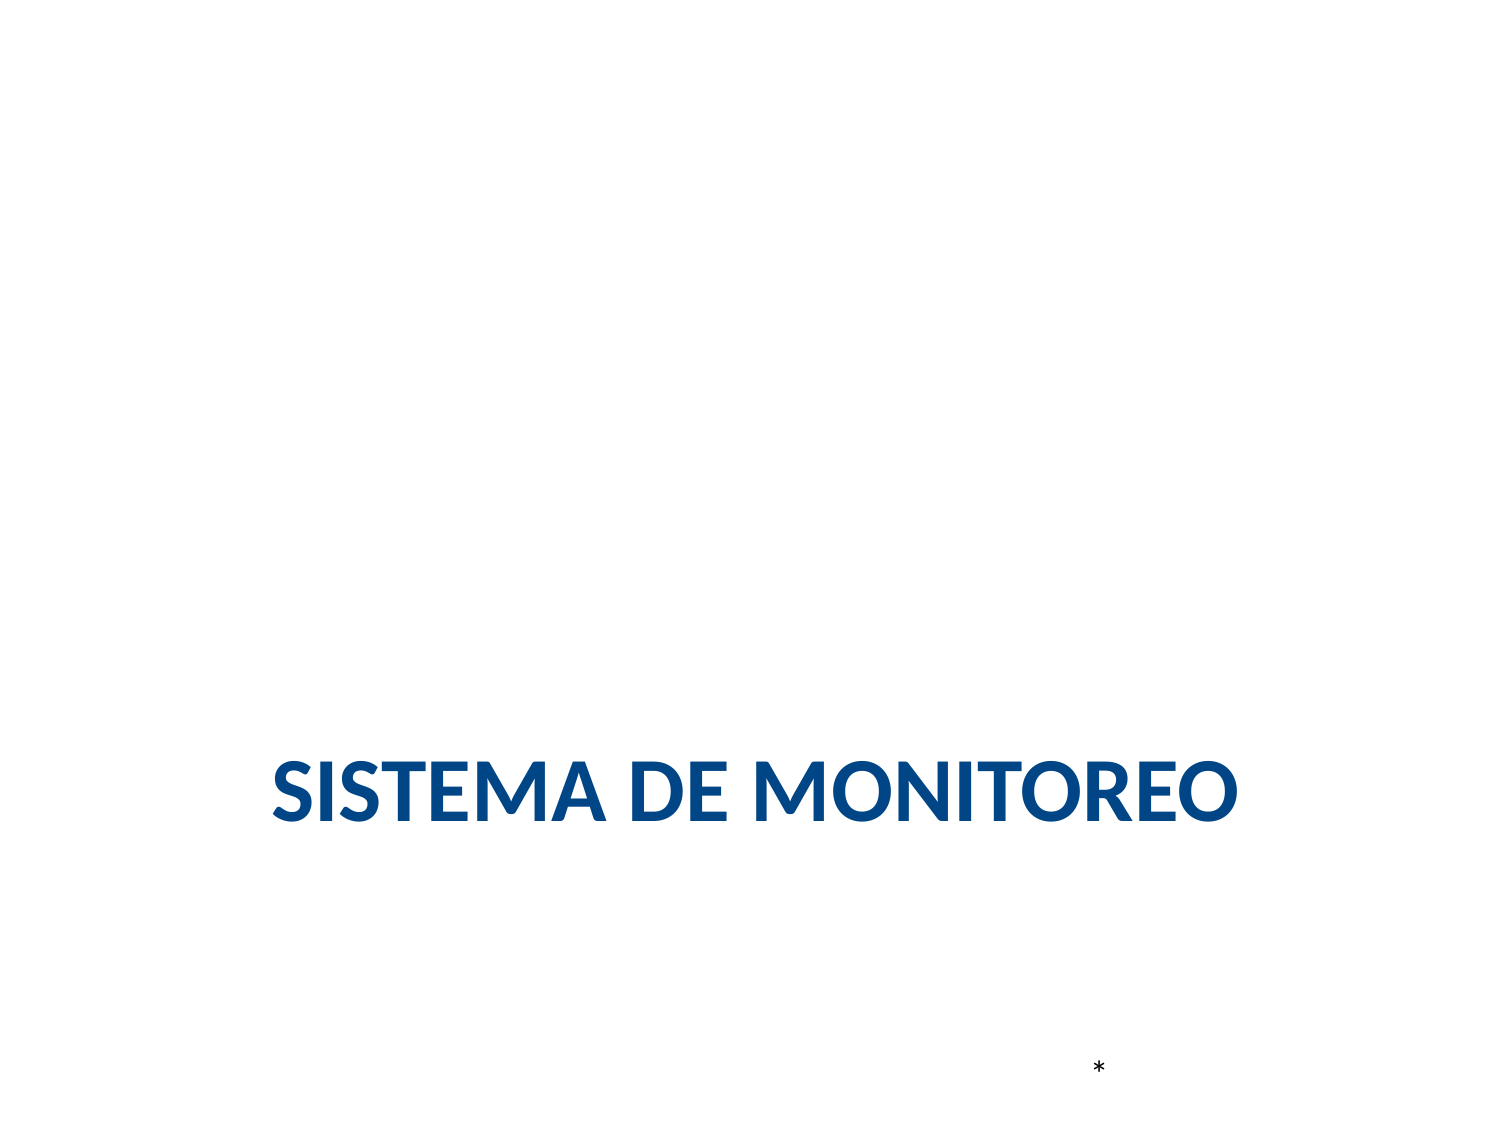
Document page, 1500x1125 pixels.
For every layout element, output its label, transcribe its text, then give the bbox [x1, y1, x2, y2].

title SISTEMA DE MONITOREO [118, 722, 1394, 947]
text_box * [1074, 1042, 1425, 1103]
